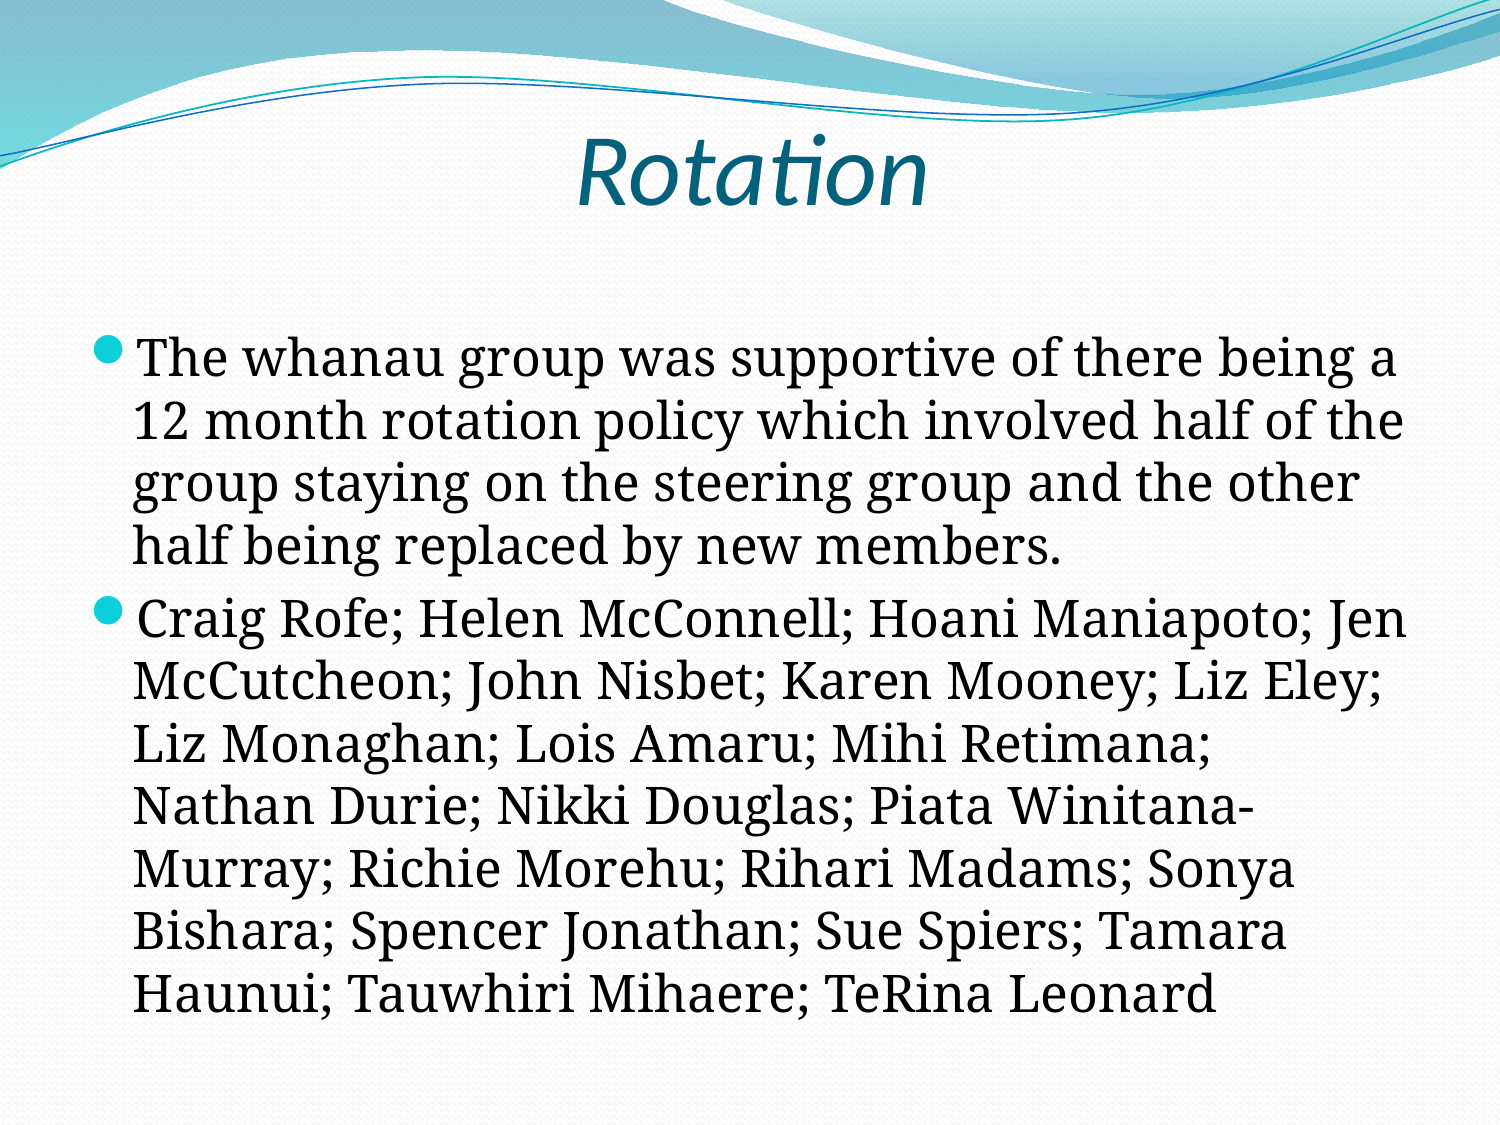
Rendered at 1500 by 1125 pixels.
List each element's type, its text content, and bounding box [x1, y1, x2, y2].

list The whanau group was supportive of there being a 12 month rotation policy which involved half of the group staying on the steering group and the other half being replaced by new members. Craig Rofe; Helen McConnell; Hoani Maniapoto; Jen McCutcheon; John Nisbet; Karen Mooney; Liz Eley; Liz Monaghan; Lois Amaru; Mihi Retimana; Nathan Durie; Nikki Douglas; Piata Winitana-Murray; Richie Morehu; Rihari Madams; Sonya Bishara; Spencer Jonathan; Sue Spiers; Tamara Haunui; Tauwhiri Mihaere; TeRina Leonard [75, 317, 1425, 1038]
title Rotation [574, 93, 1039, 317]
